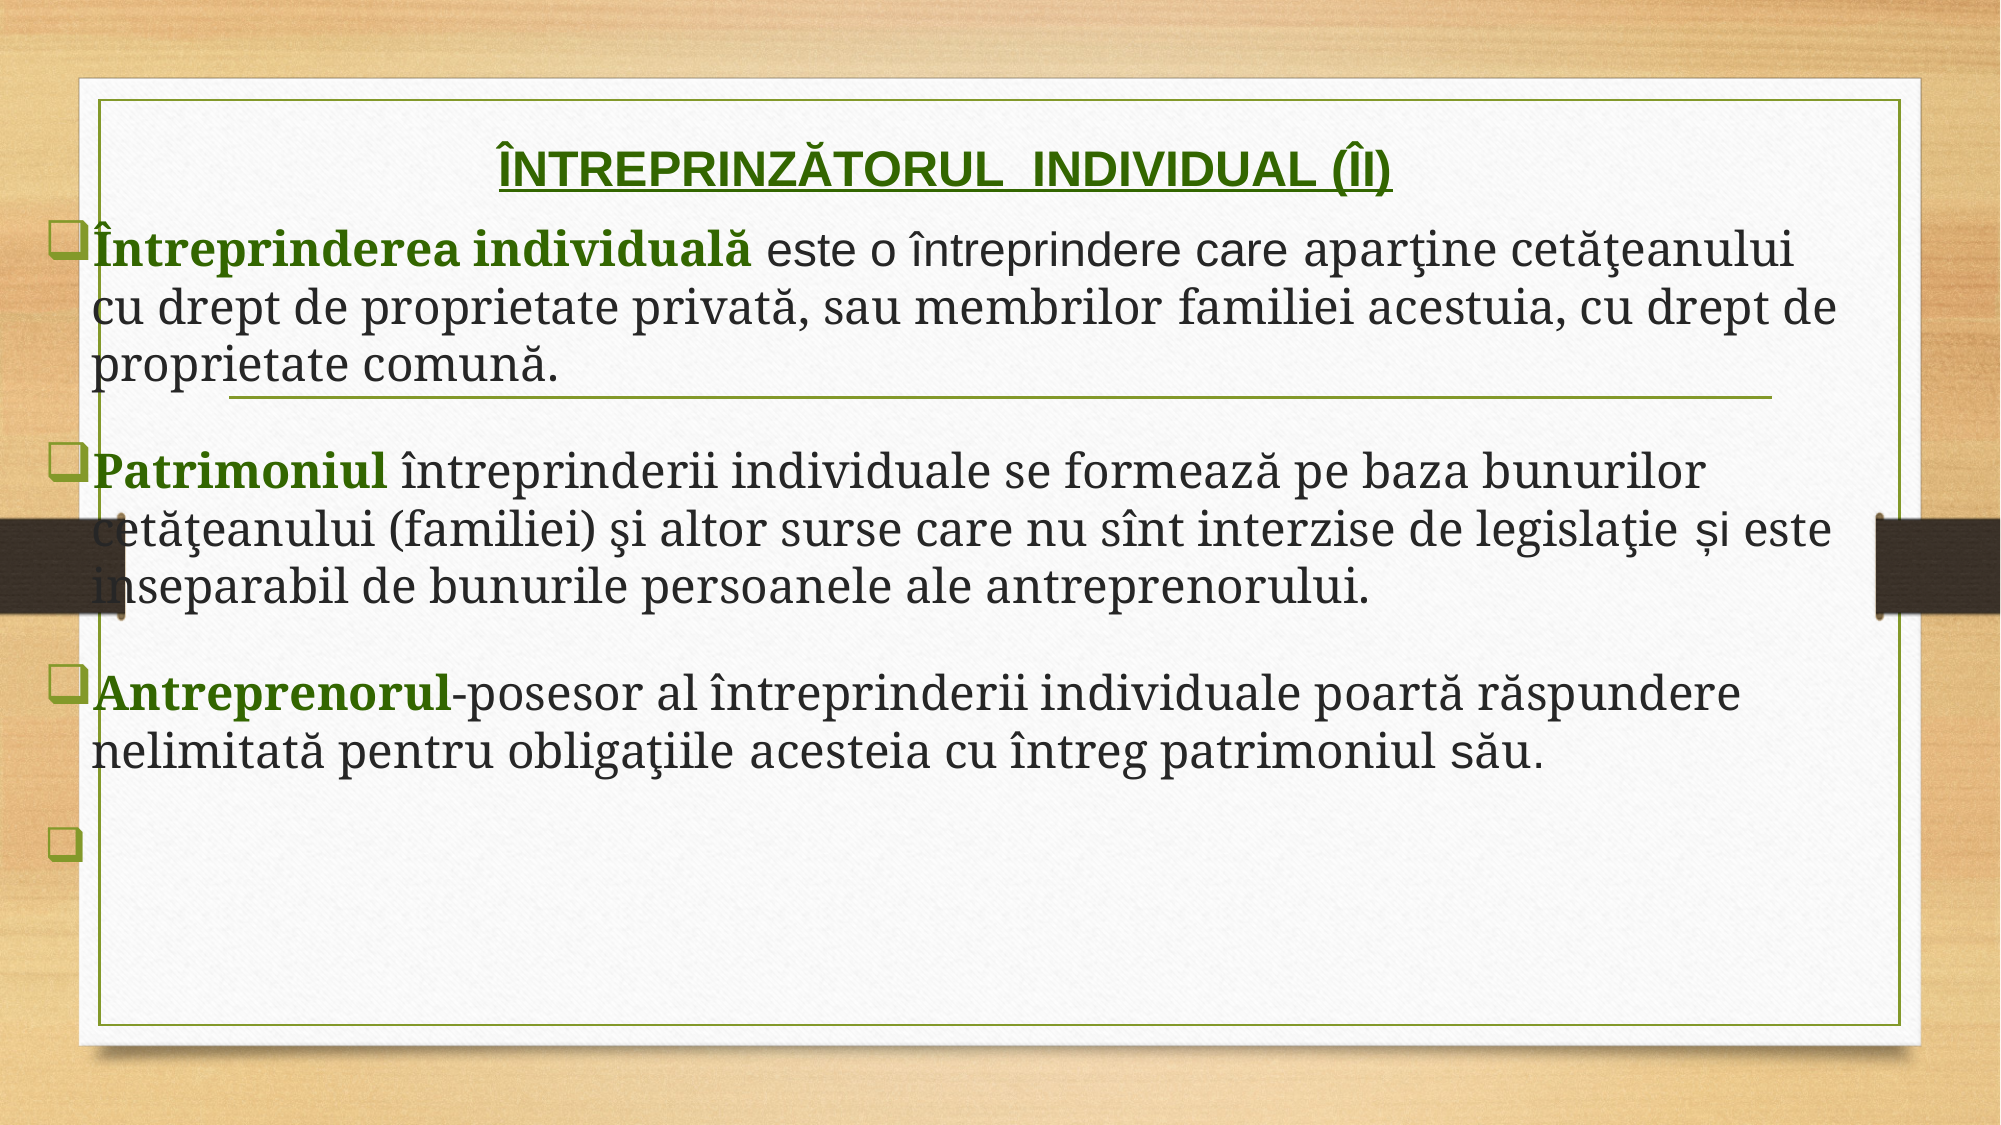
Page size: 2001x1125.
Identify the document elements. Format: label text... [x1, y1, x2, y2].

picture [0, 0, 2001, 1125]
list ÎNTREPRINZĂTORUL INDIVIDUAL (ÎI) Întreprinderea individuală este o întreprindere care aparţine cetăţeanului cu drept de proprietate privată, sau membrilor familiei acestuia, cu drept de proprietate comună. Patrimoniul întreprinderii individuale se formează pe baza bunurilor cetăţeanului (familiei) şi altor surse care nu sînt interzise de legislaţie și este inseparabil de bunurile persoanele ale antreprenorului. Antreprenorul-posesor al întreprinderii individuale poartă răspundere nelimitată pentru obligaţiile acesteia cu întreg patrimoniul său. [29, 99, 1863, 1125]
